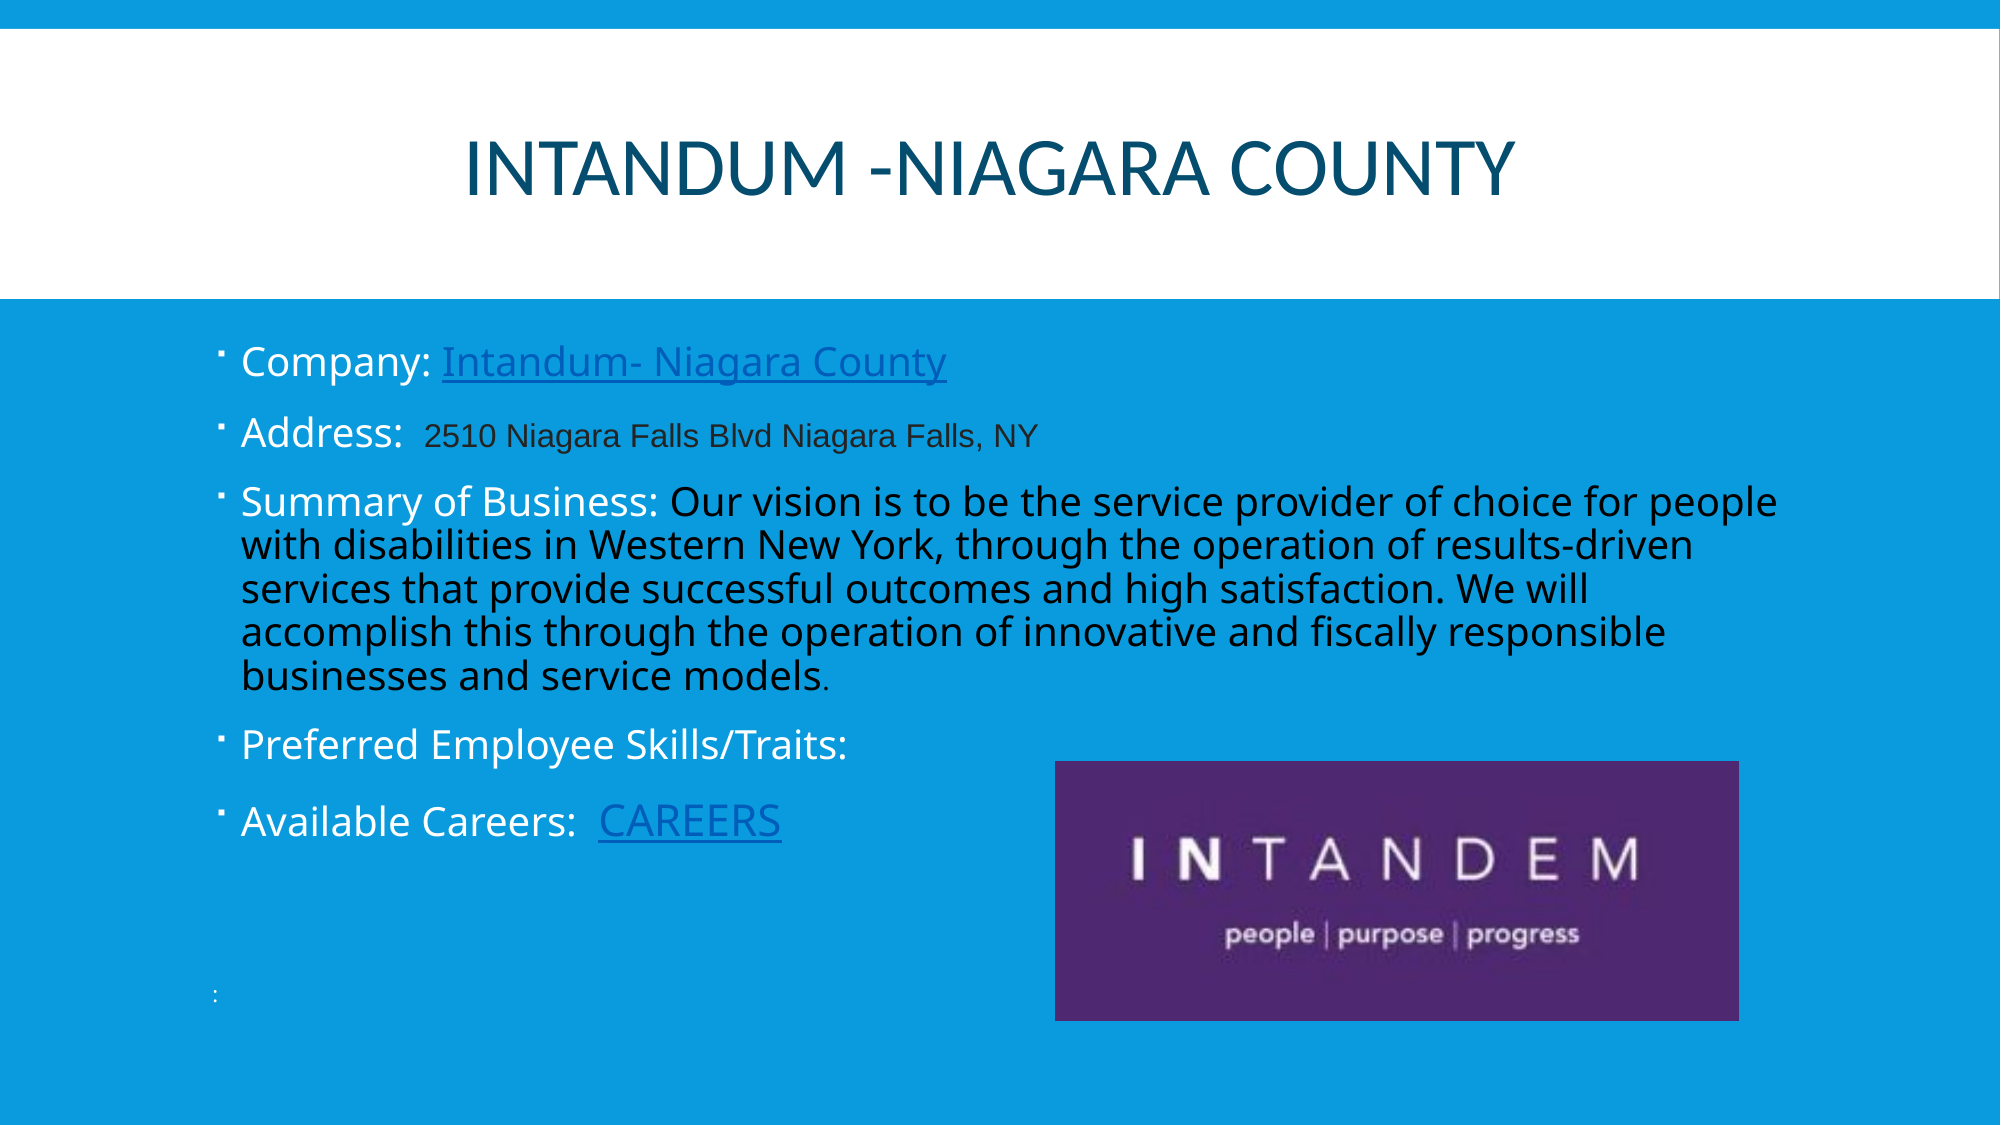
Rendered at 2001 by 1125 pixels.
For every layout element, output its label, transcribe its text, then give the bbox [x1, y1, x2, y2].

picture [1056, 762, 1738, 1020]
title Intandum -Niagara county [197, 46, 1803, 295]
list Company: Intandum- Niagara County Address: 2510 Niagara Falls Blvd Niagara Falls, NY Summary of Business: Our vision is to be the service provider of choice for people with disabilities in Western New York, through the operation of results-driven services that provide successful outcomes and high satisfaction. We will accomplish this through the operation of innovative and fiscally responsible businesses and service models. Preferred Employee Skills/Traits: Available Careers: CAREERS : [197, 329, 1803, 1020]
